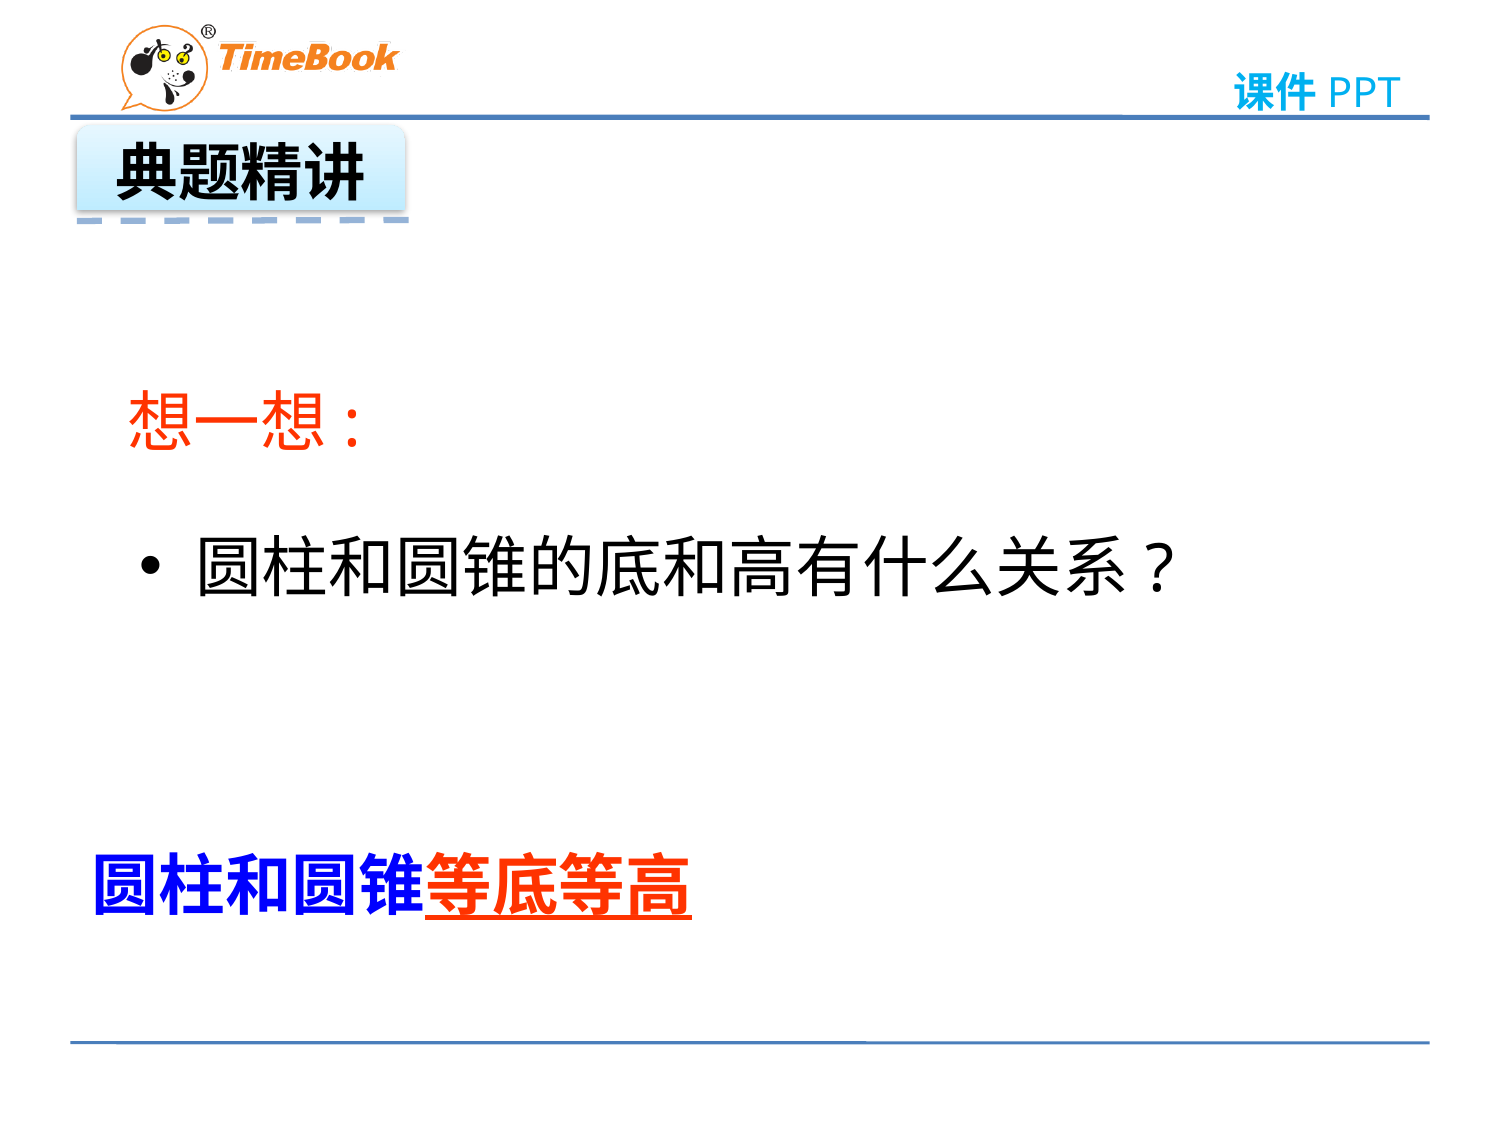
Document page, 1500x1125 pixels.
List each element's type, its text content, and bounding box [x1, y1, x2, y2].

picture [118, 22, 408, 113]
text_box 典题精讲 [76, 124, 406, 212]
text_box 圆柱和圆锥等底等高 [76, 835, 1500, 931]
text_box 圆柱和圆锥的底和高有什么关系? [123, 517, 1415, 801]
text_box 想一想: [112, 326, 1388, 514]
